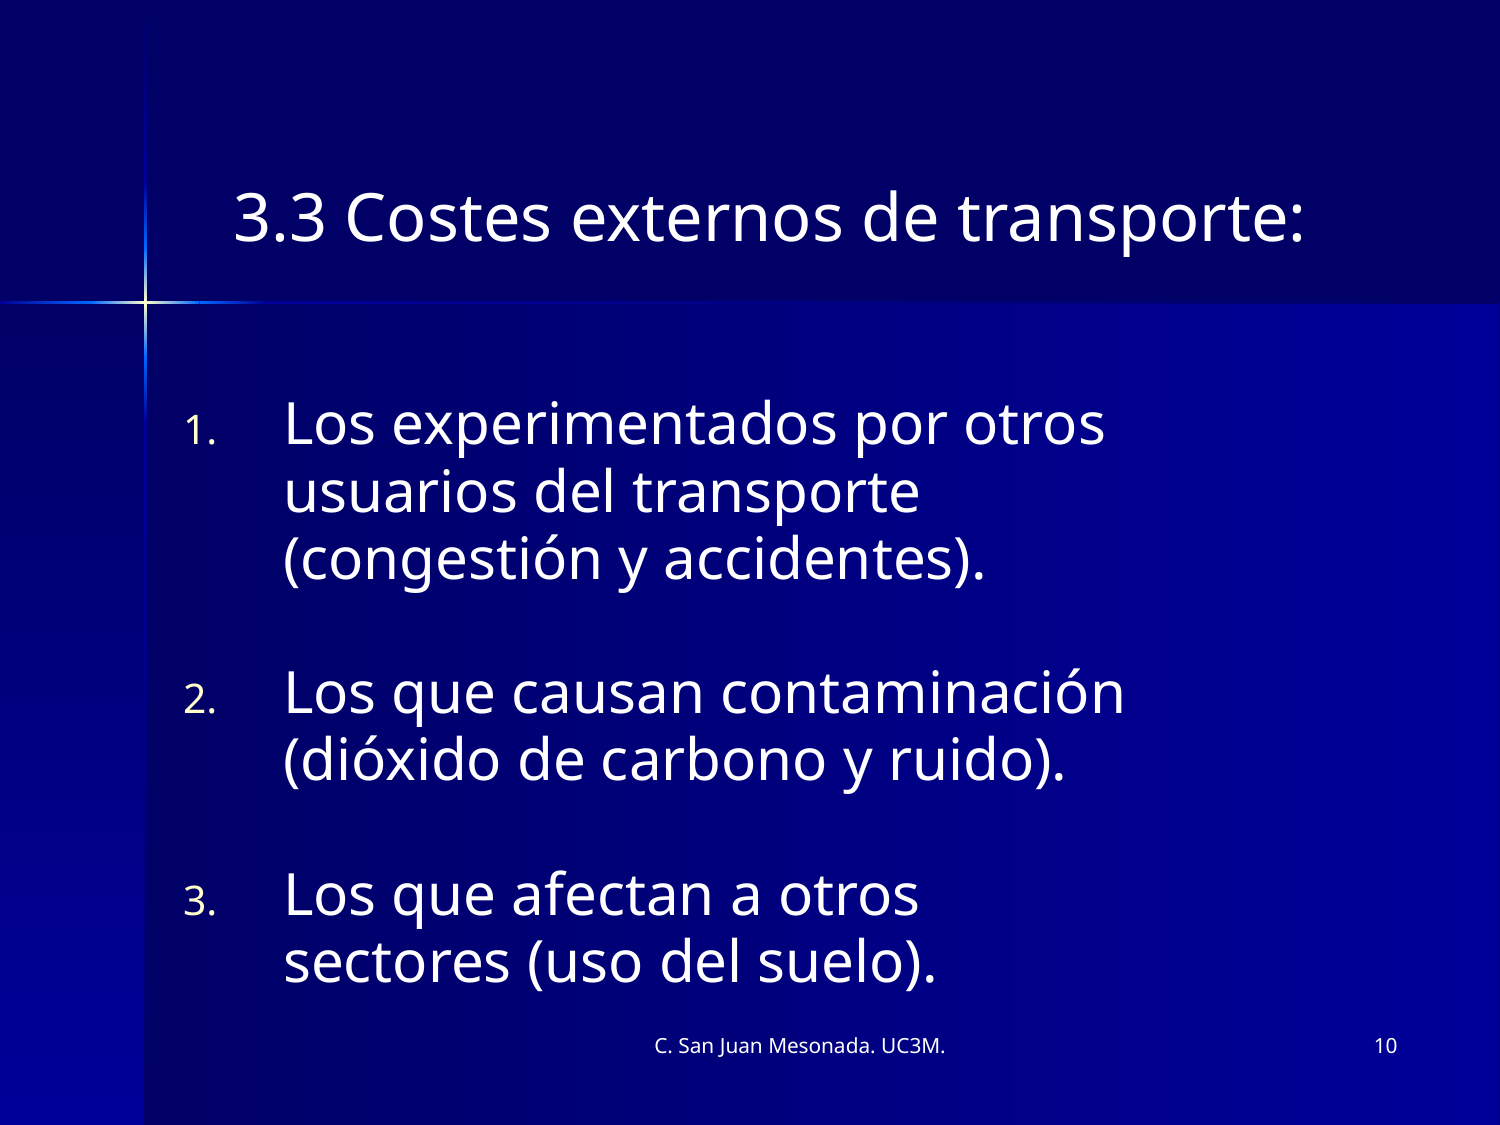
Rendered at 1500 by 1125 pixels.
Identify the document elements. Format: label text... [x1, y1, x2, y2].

text_box 3.3 Costes externos de transporte: [218, 172, 1353, 357]
list Los experimentados por otros usuarios del transporte (congestión y accidentes). Los que causan contaminación (dióxido de carbono y ruido). Los que afectan a otros sectores (uso del suelo). [183, 350, 1136, 1047]
slide_number 10 [1100, 1025, 1413, 1100]
footer C. San Juan Mesonada. UC3M. [562, 1025, 1038, 1100]
